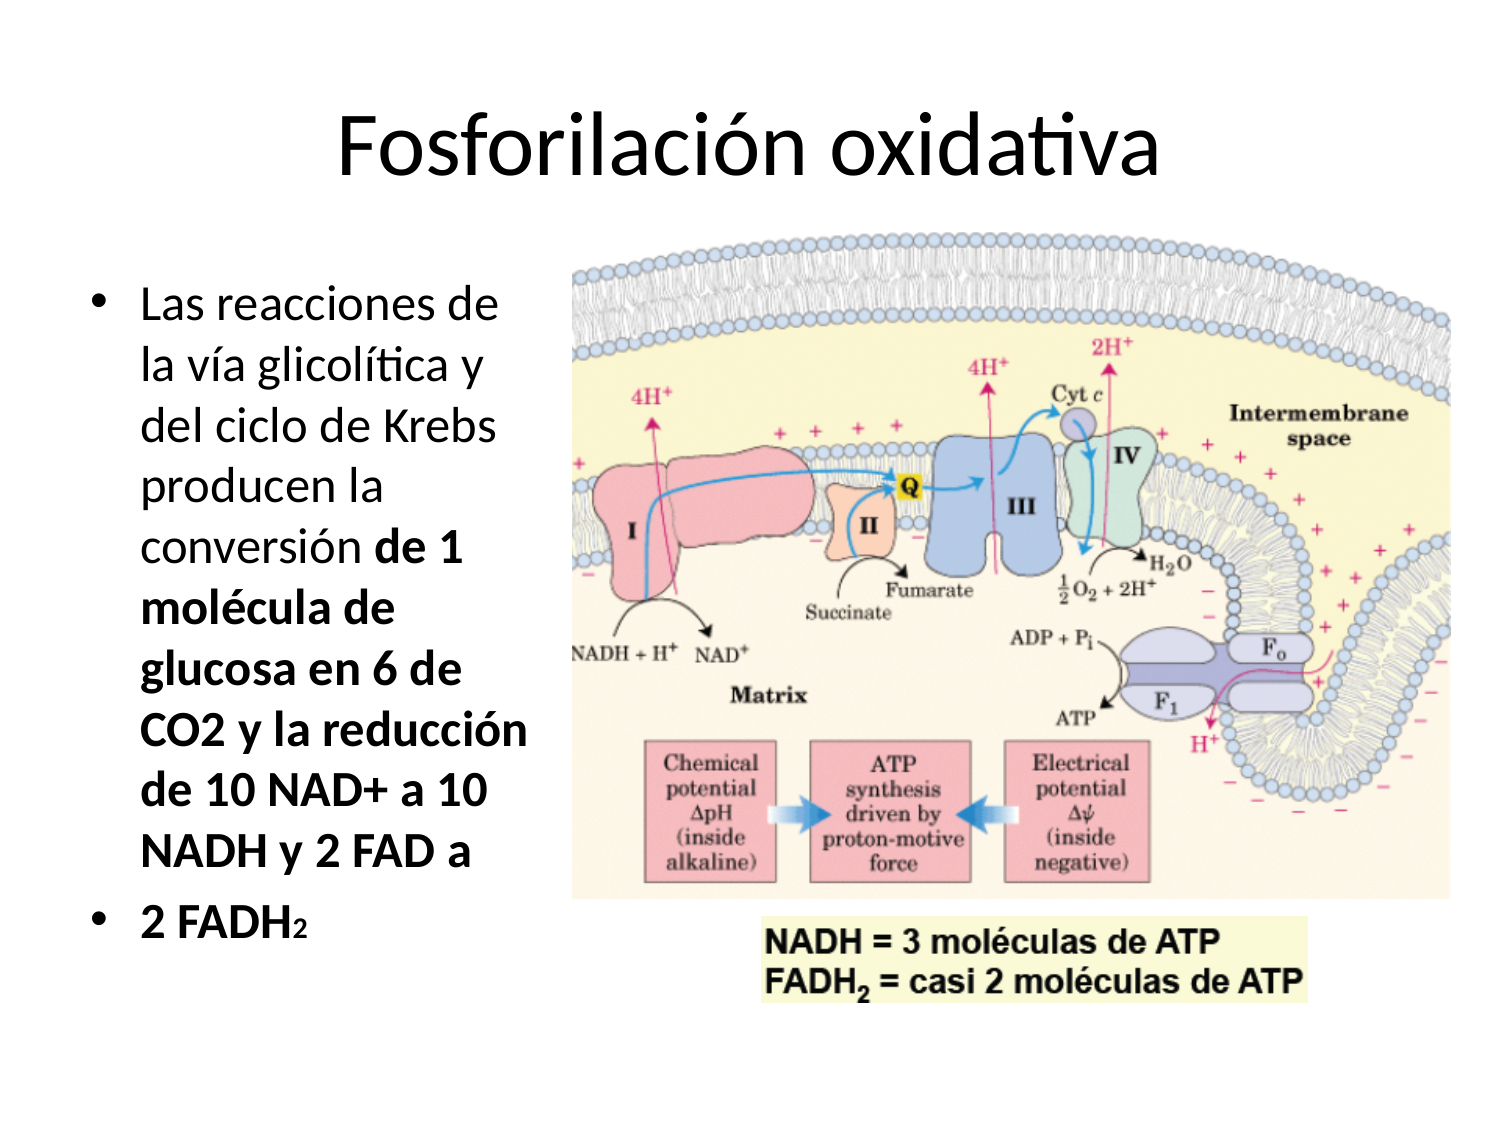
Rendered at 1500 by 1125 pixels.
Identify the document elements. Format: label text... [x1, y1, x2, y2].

title Fosforilación oxidativa [75, 45, 1425, 233]
picture [572, 231, 1452, 900]
picture [761, 916, 1308, 1004]
list Las reacciones de la vía glicolítica y del ciclo de Krebs producen la conversión de 1 molécula de glucosa en 6 de CO2 y la reducción de 10 NAD+ a 10 NADH y 2 FAD a 2 FADH2 [75, 262, 550, 1005]
